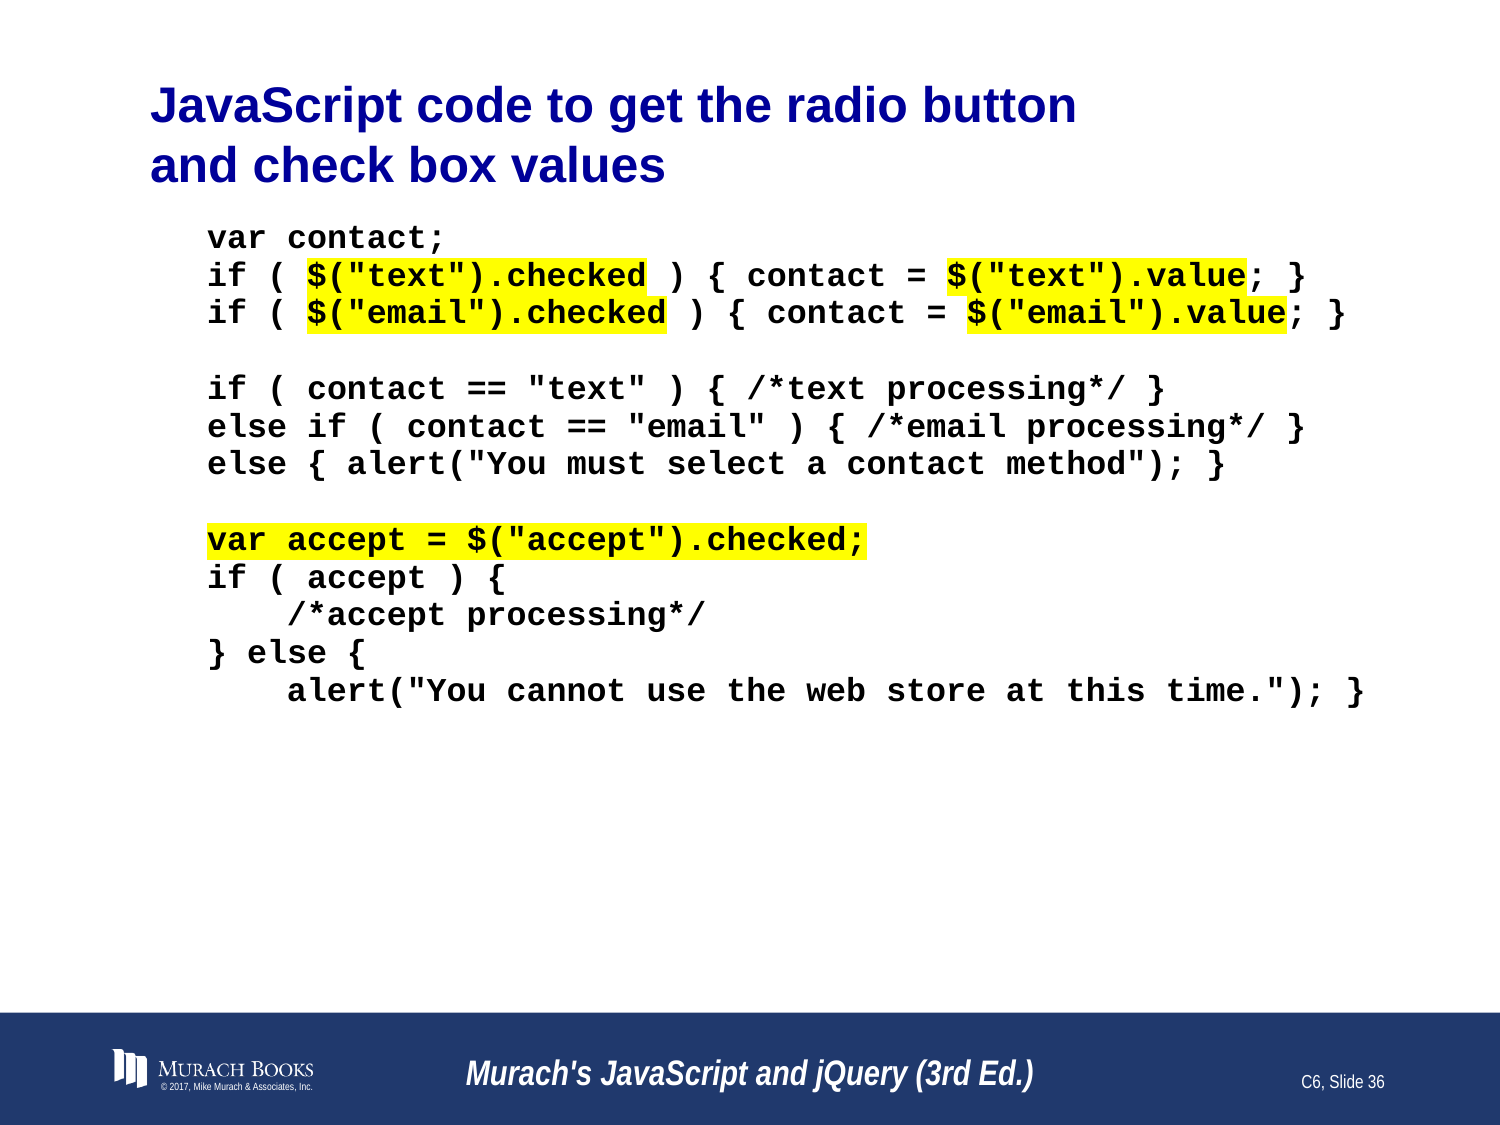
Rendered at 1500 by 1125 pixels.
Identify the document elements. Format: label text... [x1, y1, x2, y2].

slide_number C6, Slide 36 [1087, 1025, 1400, 1100]
slide_number Murach's JavaScript and jQuery (3rd Ed.) [463, 1025, 1050, 1100]
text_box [149, 220, 1377, 751]
footer © 2017, Mike Murach & Associates, Inc. [12, 1025, 463, 1100]
title JavaScript code to get the radio button and check box values [150, 102, 1350, 164]
